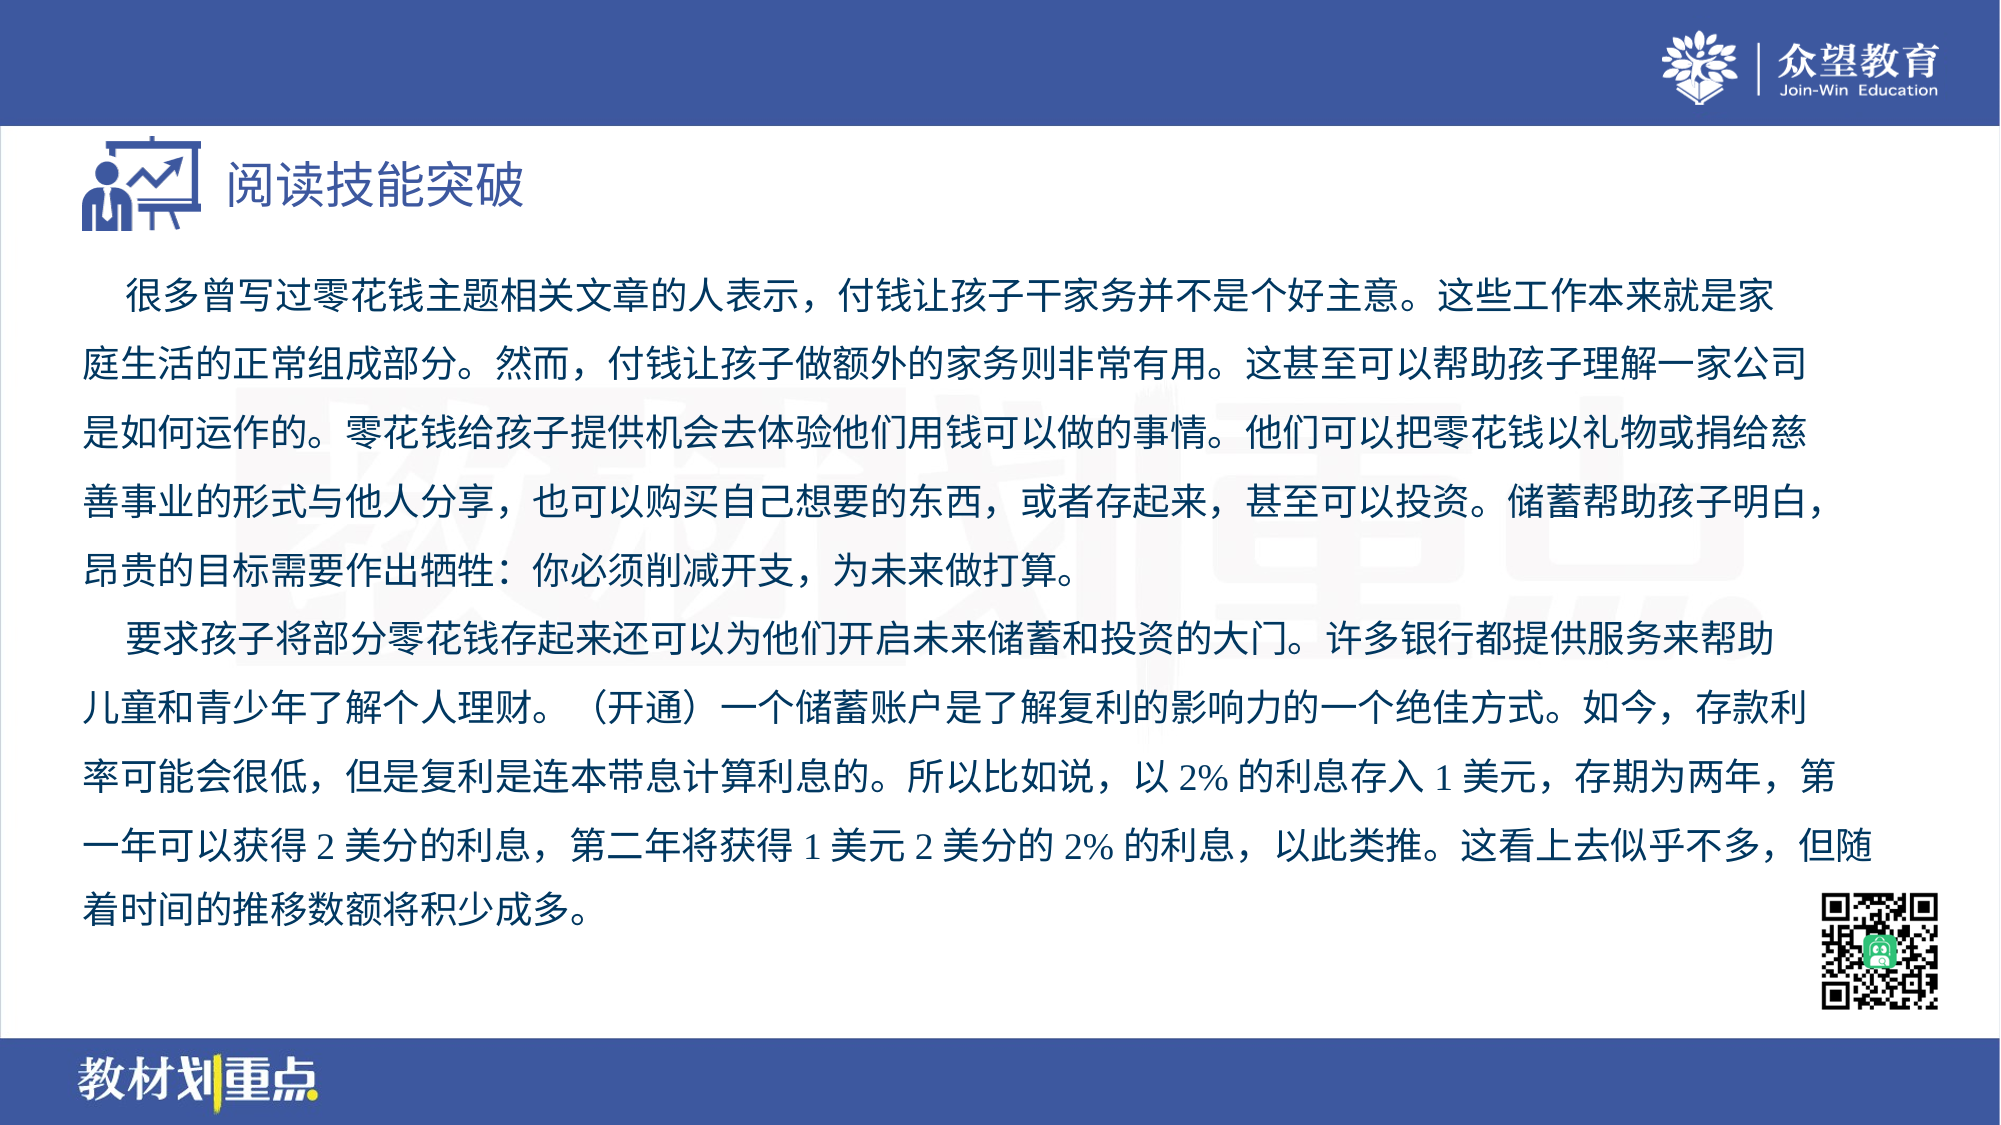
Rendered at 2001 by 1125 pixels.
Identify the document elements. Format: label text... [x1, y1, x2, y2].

text_box 很多曾写过零花钱主题相关文章的人表示，付钱让孩子干家务并不是个好主意。这些工作本来就是家 庭生活的正常组成部分。然而，付钱让孩子做额外的家务则非常有用。这甚至可以帮助孩子理解一家公司 是如何运作的。零花钱给孩子提供机会去体验他们用钱可以做的事情。他们可以把零花钱以礼物或捐给慈 善事业的形式与他人分享，也可以购买自己想要的东西，或者存起来，甚至可以投资。储蓄帮助孩子明白， 昂贵的目标需要作出牺牲：你必须削减开支，为未来做打算。 要求孩子将部分零花钱存起来还可以为他们开启未来储蓄和投资的大门。许多银行都提供服务来帮助 儿童和青少年了解个人理财。（开通）一个储蓄账户是了解复利的影响力的一个绝佳方式。如今，存款利 率可能会很低，但是复利是连本带息计算利息的。所以比如说，以2%的利息存入1美元，存期为两年，第 一年可以获得2美分的利息，第二年将获得1美元2美分的2%的利息，以此类推。这看上去似乎不多，但随 着时间的推移数额将积少成多。 [82, 248, 1817, 925]
picture [0, 0, 2000, 1125]
